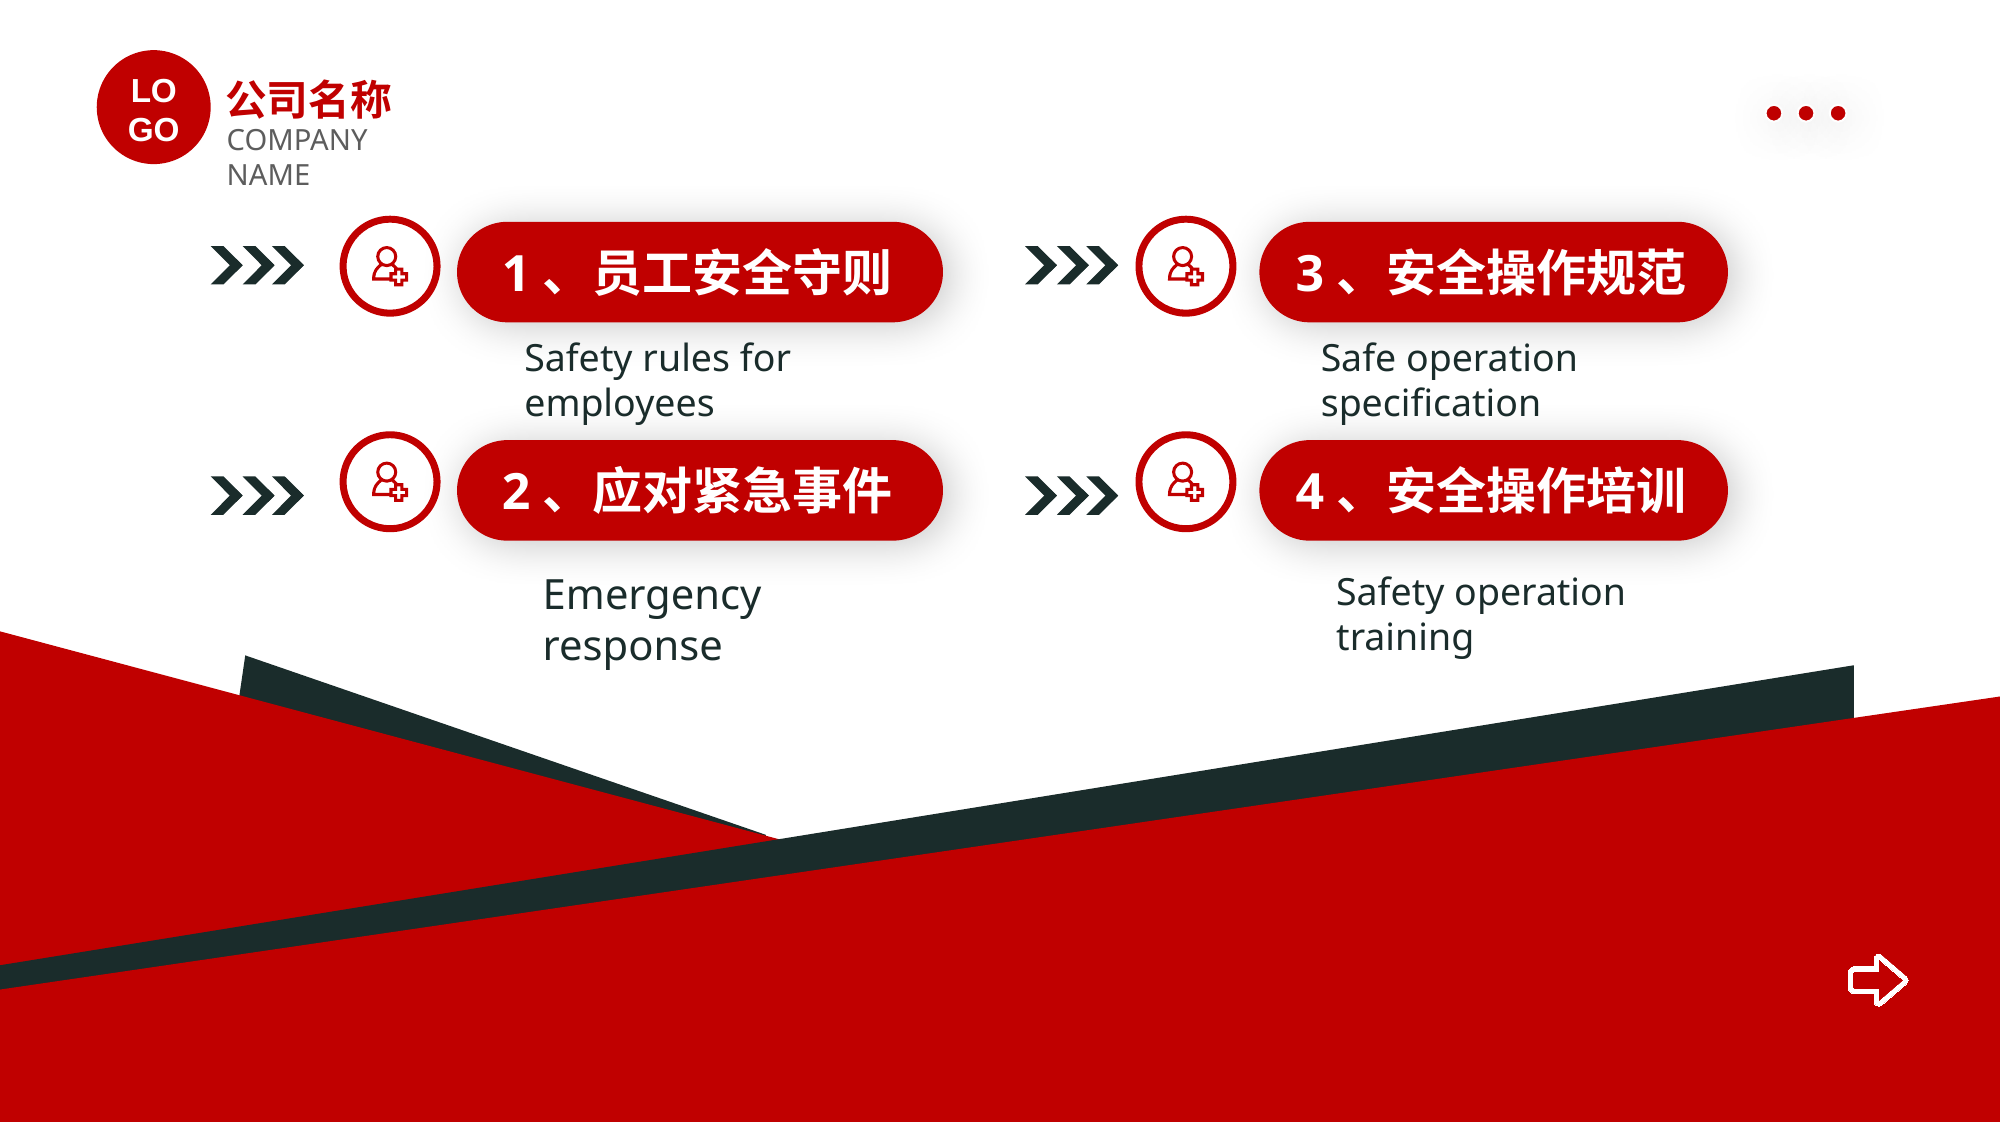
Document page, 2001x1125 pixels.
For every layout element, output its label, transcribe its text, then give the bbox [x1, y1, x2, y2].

text_box Safe operation specification [1306, 371, 1703, 432]
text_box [210, 476, 304, 515]
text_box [0, 631, 1241, 665]
text_box [0, 0, 2000, 665]
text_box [96, 50, 511, 170]
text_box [456, 221, 943, 371]
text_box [1135, 215, 1237, 317]
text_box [339, 431, 441, 533]
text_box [456, 440, 943, 589]
text_box Safety operation training [1321, 589, 1692, 665]
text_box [0, 665, 2000, 1122]
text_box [339, 215, 441, 317]
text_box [1259, 221, 1728, 371]
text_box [210, 245, 304, 285]
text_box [1025, 245, 1119, 285]
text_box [1025, 476, 1119, 515]
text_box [1135, 431, 1237, 533]
text_box Safety rules for employees [509, 371, 899, 432]
text_box Emergency response [527, 589, 899, 631]
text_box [1765, 104, 1847, 122]
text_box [1259, 440, 1728, 589]
